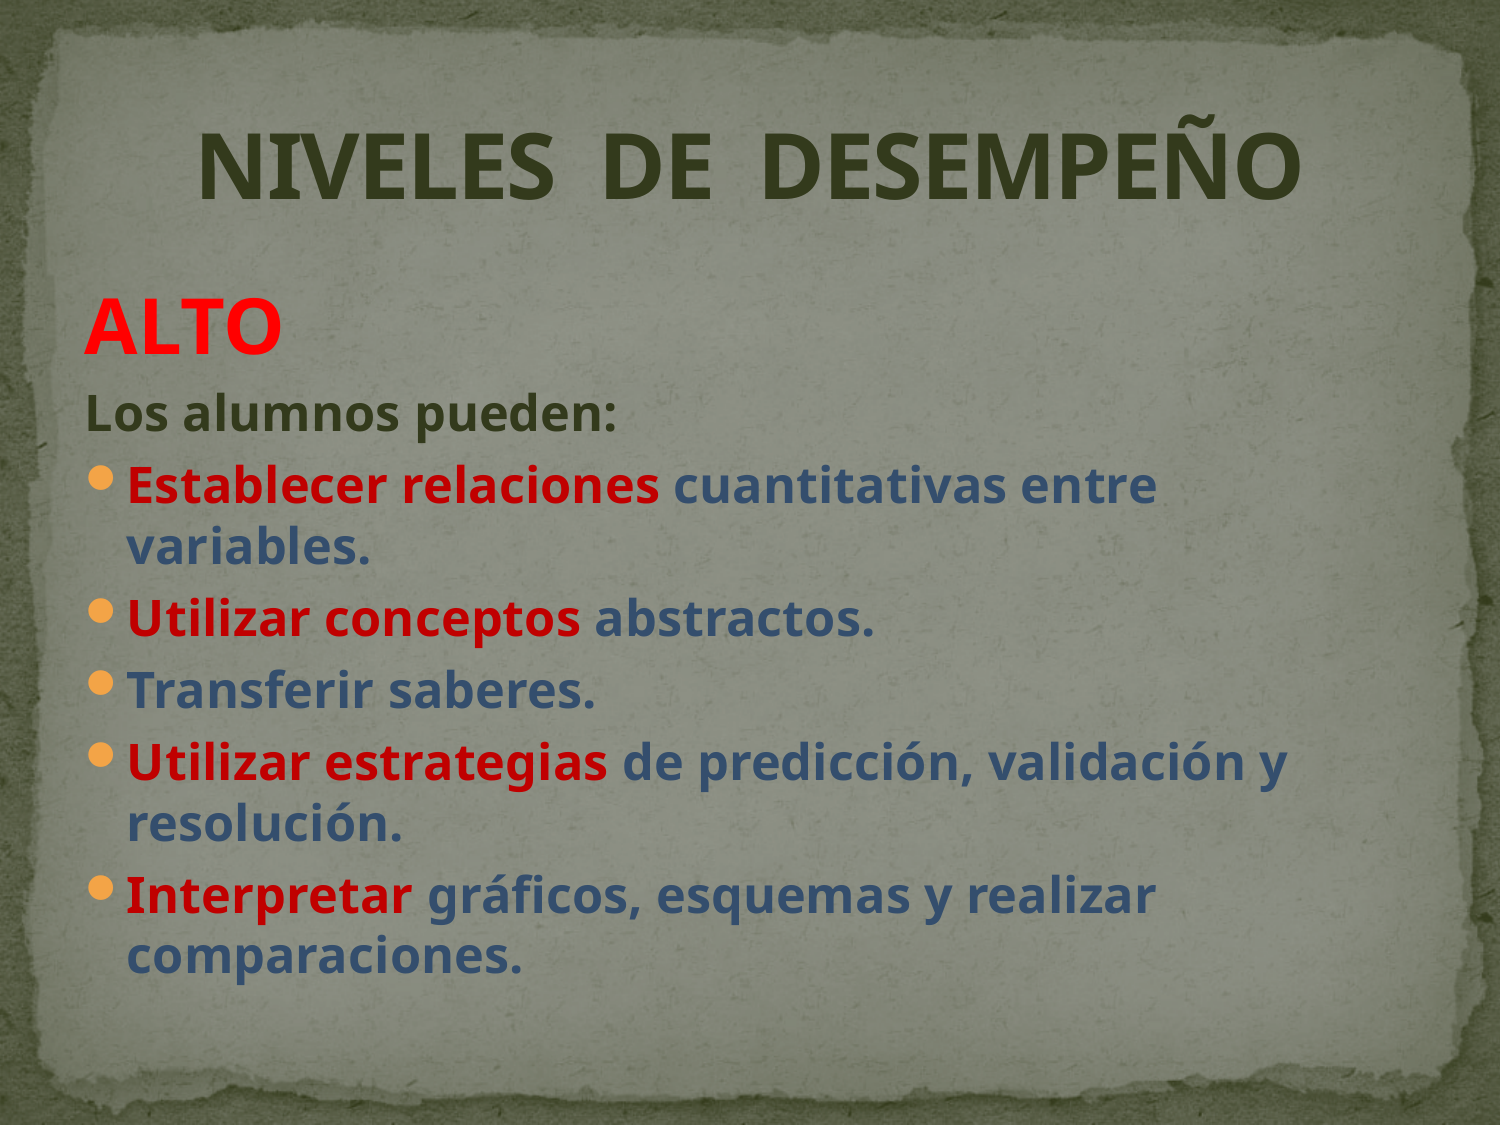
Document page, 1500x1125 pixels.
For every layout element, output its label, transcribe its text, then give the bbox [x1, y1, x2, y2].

title NIVELES DE DESEMPEÑO [74, 24, 1425, 225]
list ALTO Los alumnos pueden: Establecer relaciones cuantitativas entre variables. Utilizar conceptos abstractos. Transferir saberes. Utilizar estrategias de predicción, validación y resolución. Interpretar gráficos, esquemas y realizar comparaciones. [70, 269, 1421, 993]
